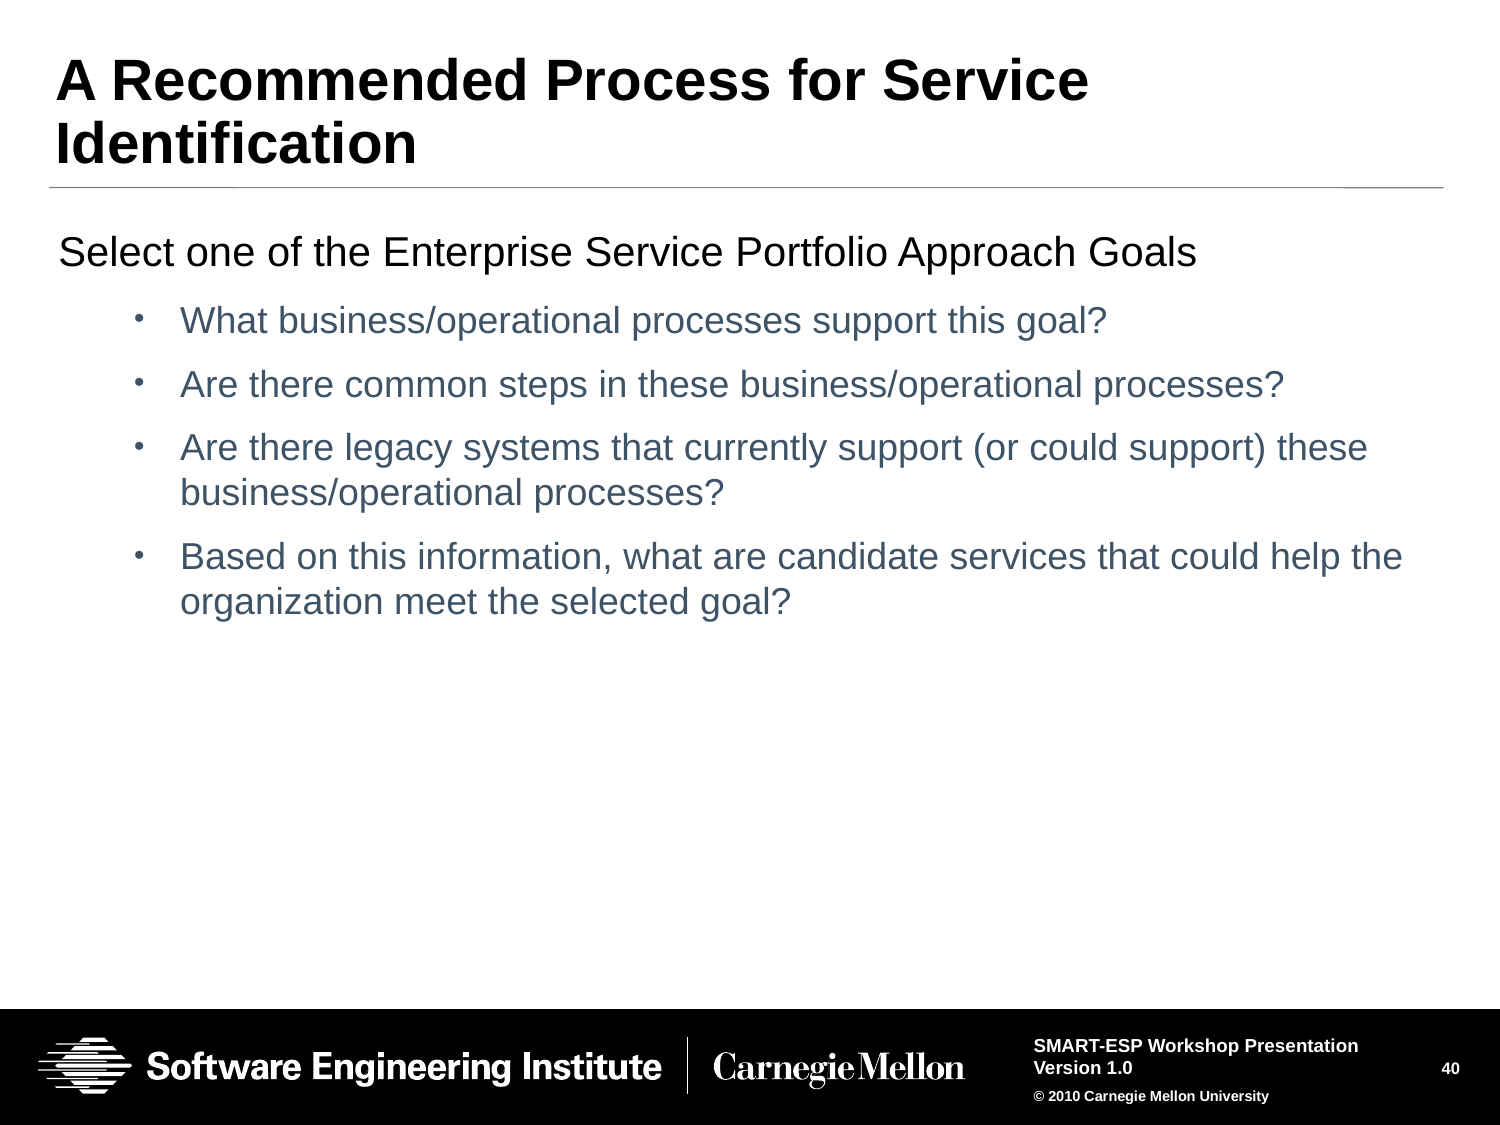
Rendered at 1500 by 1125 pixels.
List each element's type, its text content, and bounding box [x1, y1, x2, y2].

list Select one of the Enterprise Service Portfolio Approach Goals What business/operational processes support this goal? Are there common steps in these business/operational processes? Are there legacy systems that currently support (or could support) these business/operational processes? Based on this information, what are candidate services that could help the organization meet the selected goal? [58, 224, 1438, 953]
title A Recommended Process for Service Identification [55, 49, 1451, 178]
